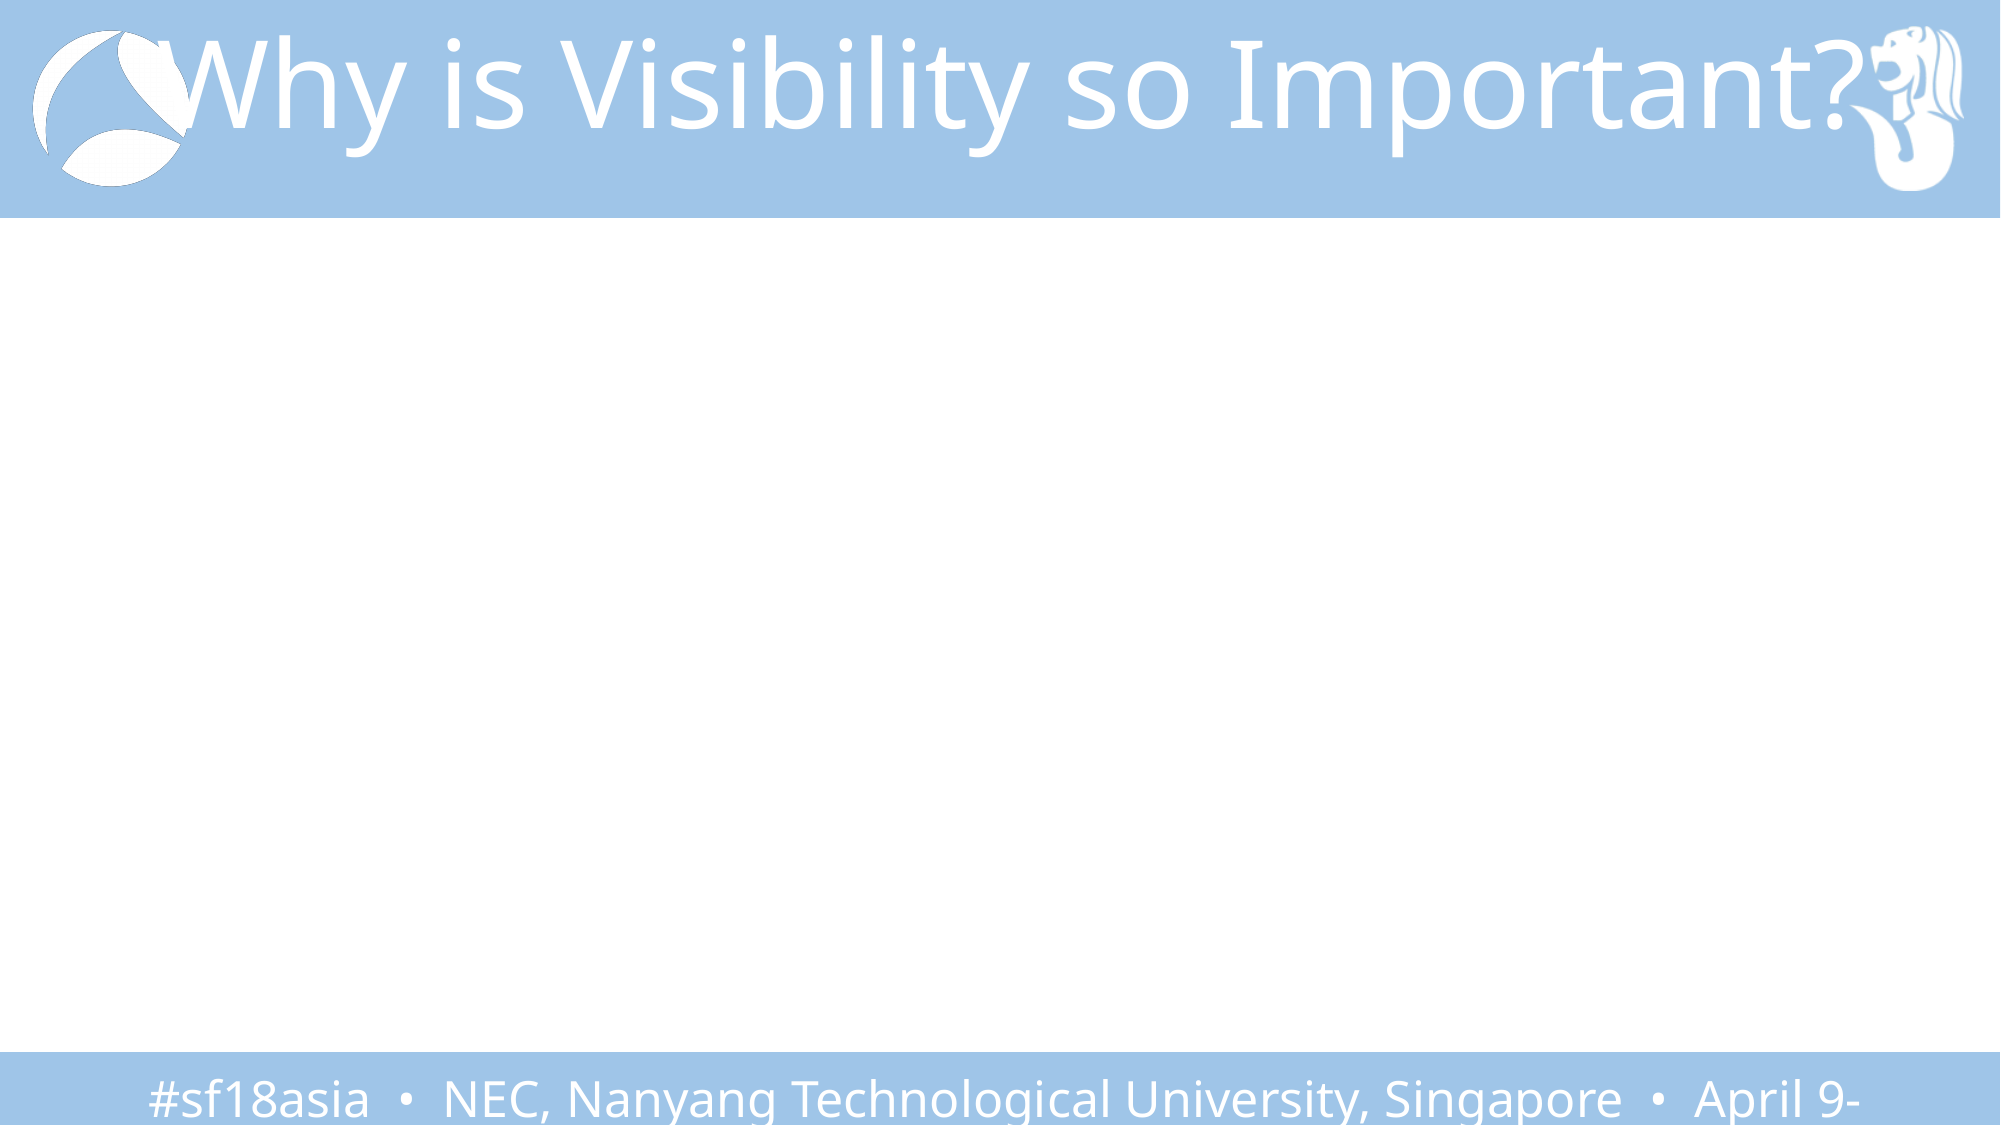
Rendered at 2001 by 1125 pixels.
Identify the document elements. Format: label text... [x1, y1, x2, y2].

picture [1849, 155, 1964, 191]
title Why is Visibility so Important? [31, 24, 1994, 155]
picture [32, 155, 190, 187]
